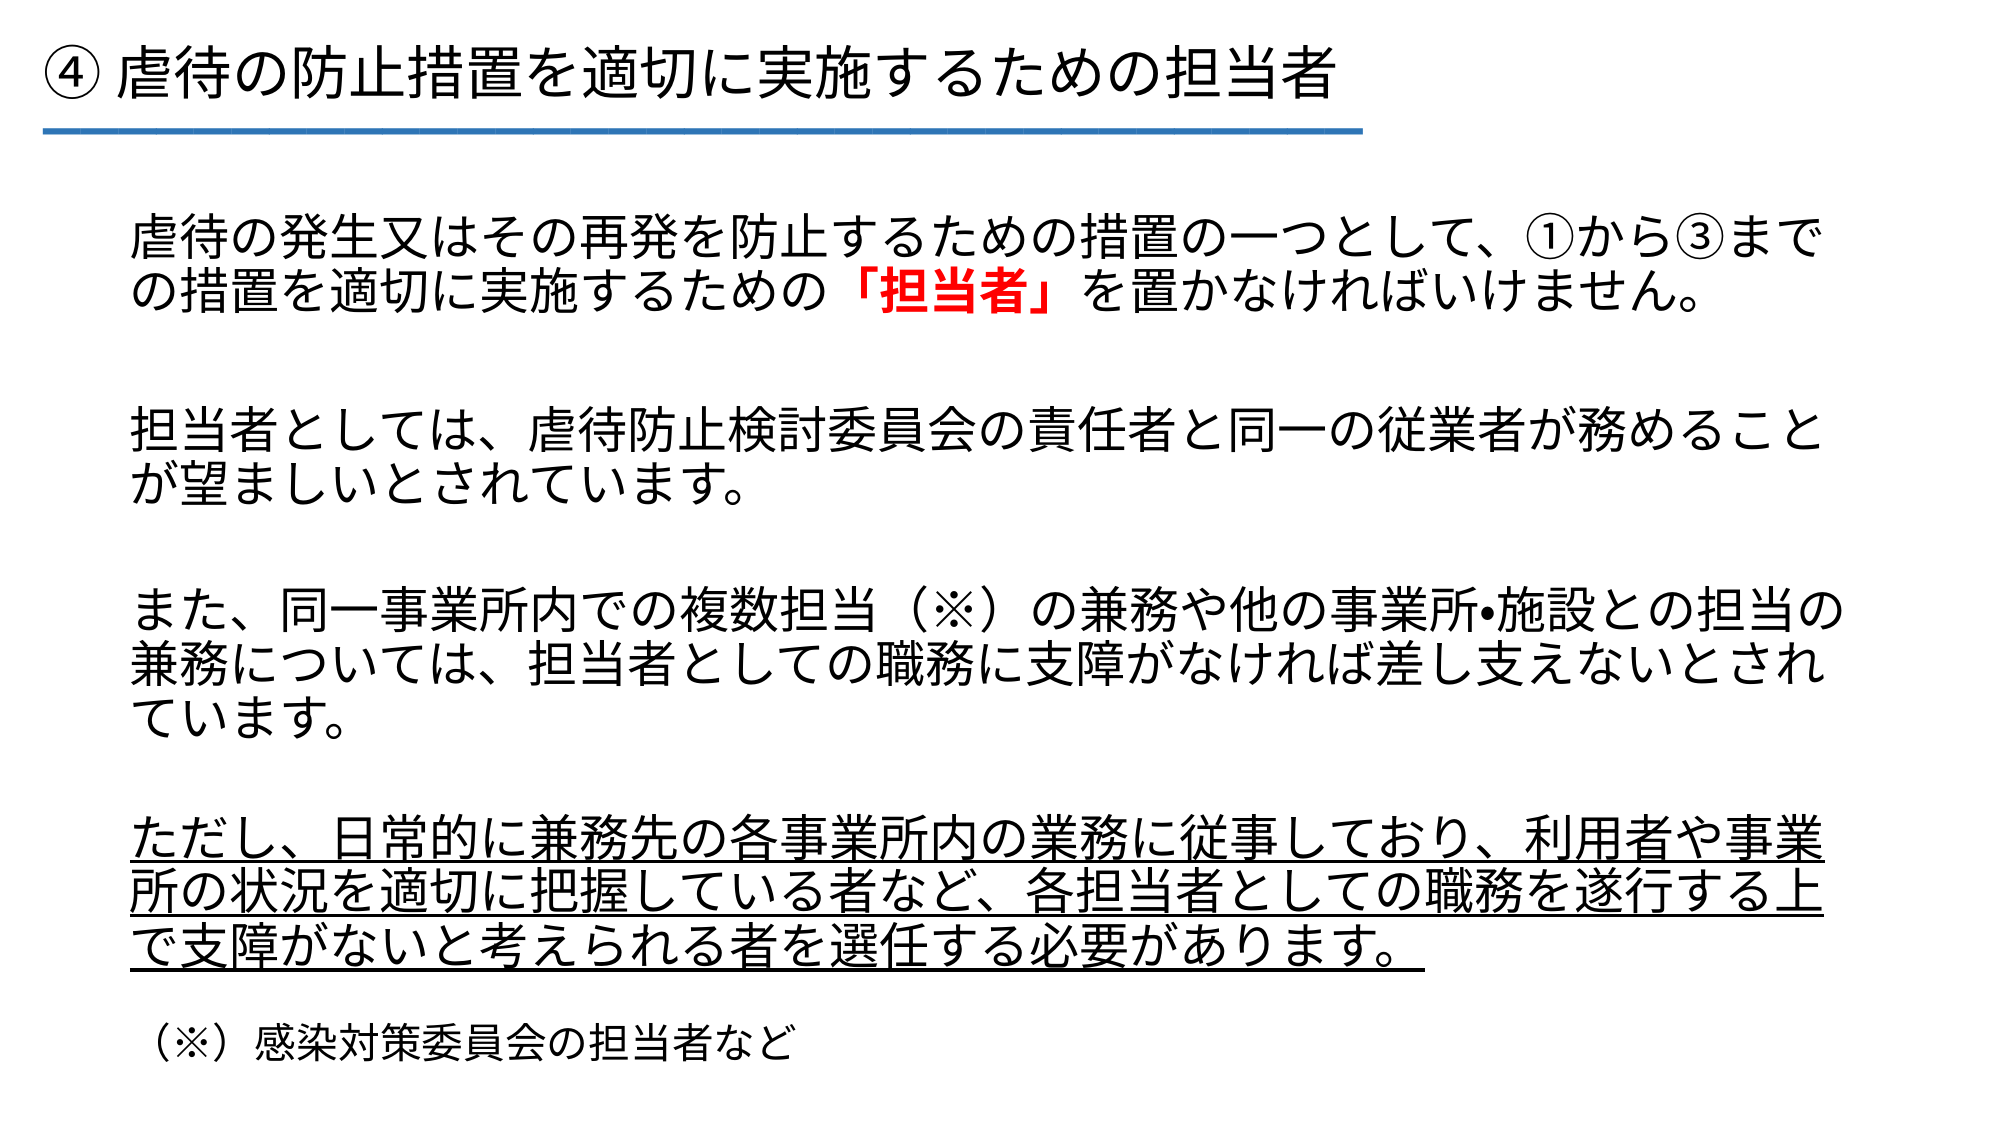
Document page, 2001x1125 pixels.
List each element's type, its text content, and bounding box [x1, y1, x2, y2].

text_box （※）感染対策委員会の担当者など [114, 1014, 976, 1091]
text_box ___________________________________ [28, 17, 1960, 164]
text_box 虐待の発生又はその再発を防止するための措置の一つとして、①から③までの措置を適切に実施するための「担当者」を置かなければいけません。 [115, 204, 1874, 334]
text_box ただし、日常的に兼務先の各事業所内の業務に従事しており、利用者や事業所の状況を適切に把握している者など、各担当者としての職務を遂行する上で支障がないと考えられる者を選任する必要があります。 [115, 805, 1874, 999]
text_box ④虐待の防止措置を適切に実施するための担当者 [28, 36, 1923, 131]
text_box 担当者としては、虐待防止検討委員会の責任者と同一の従業者が務めることが望ましいとされています。 [115, 397, 1874, 527]
text_box また、同一事業所内での複数担当（※）の兼務や他の事業所・施設との担当の兼務については、担当者としての職務に支障がなければ差し支えないとされています。 [115, 577, 1874, 752]
